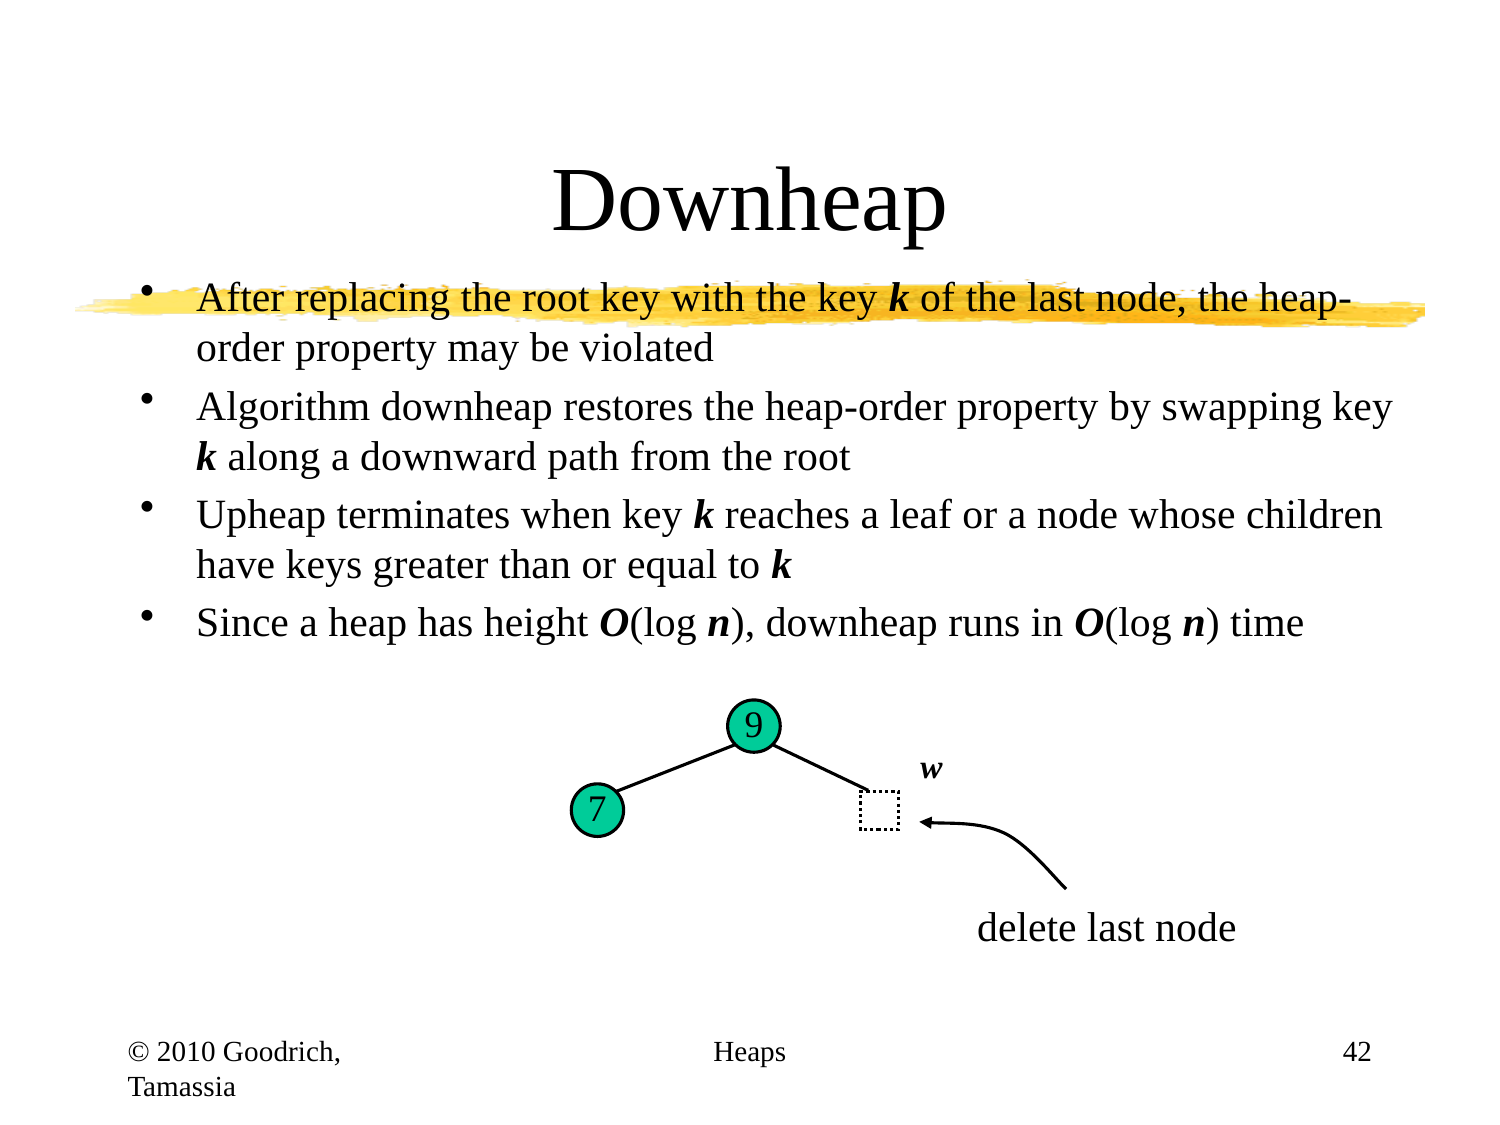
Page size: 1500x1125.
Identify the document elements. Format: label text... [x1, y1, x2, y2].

list After replacing the root key with the key k of the last node, the heap-order property may be violated Algorithm downheap restores the heap-order property by swapping key k along a downward path from the root Upheap terminates when key k reaches a leaf or a node whose children have keys greater than or equal to k Since a heap has height O(log n), downheap runs in O(log n) time [124, 262, 1438, 663]
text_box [615, 745, 736, 791]
picture [75, 274, 124, 338]
text_box 7 [571, 783, 624, 837]
slide_number 42 [1074, 1024, 1388, 1101]
slide_number © 2010 Goodrich, Tamassia [112, 1024, 426, 1101]
text_box [919, 816, 1067, 890]
text_box [860, 791, 899, 830]
text_box w [905, 737, 958, 793]
text_box delete last node [962, 892, 1252, 958]
text_box 9 [727, 699, 781, 753]
title Downheap [112, 99, 1388, 288]
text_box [772, 745, 869, 791]
footer Heaps [512, 1024, 988, 1101]
